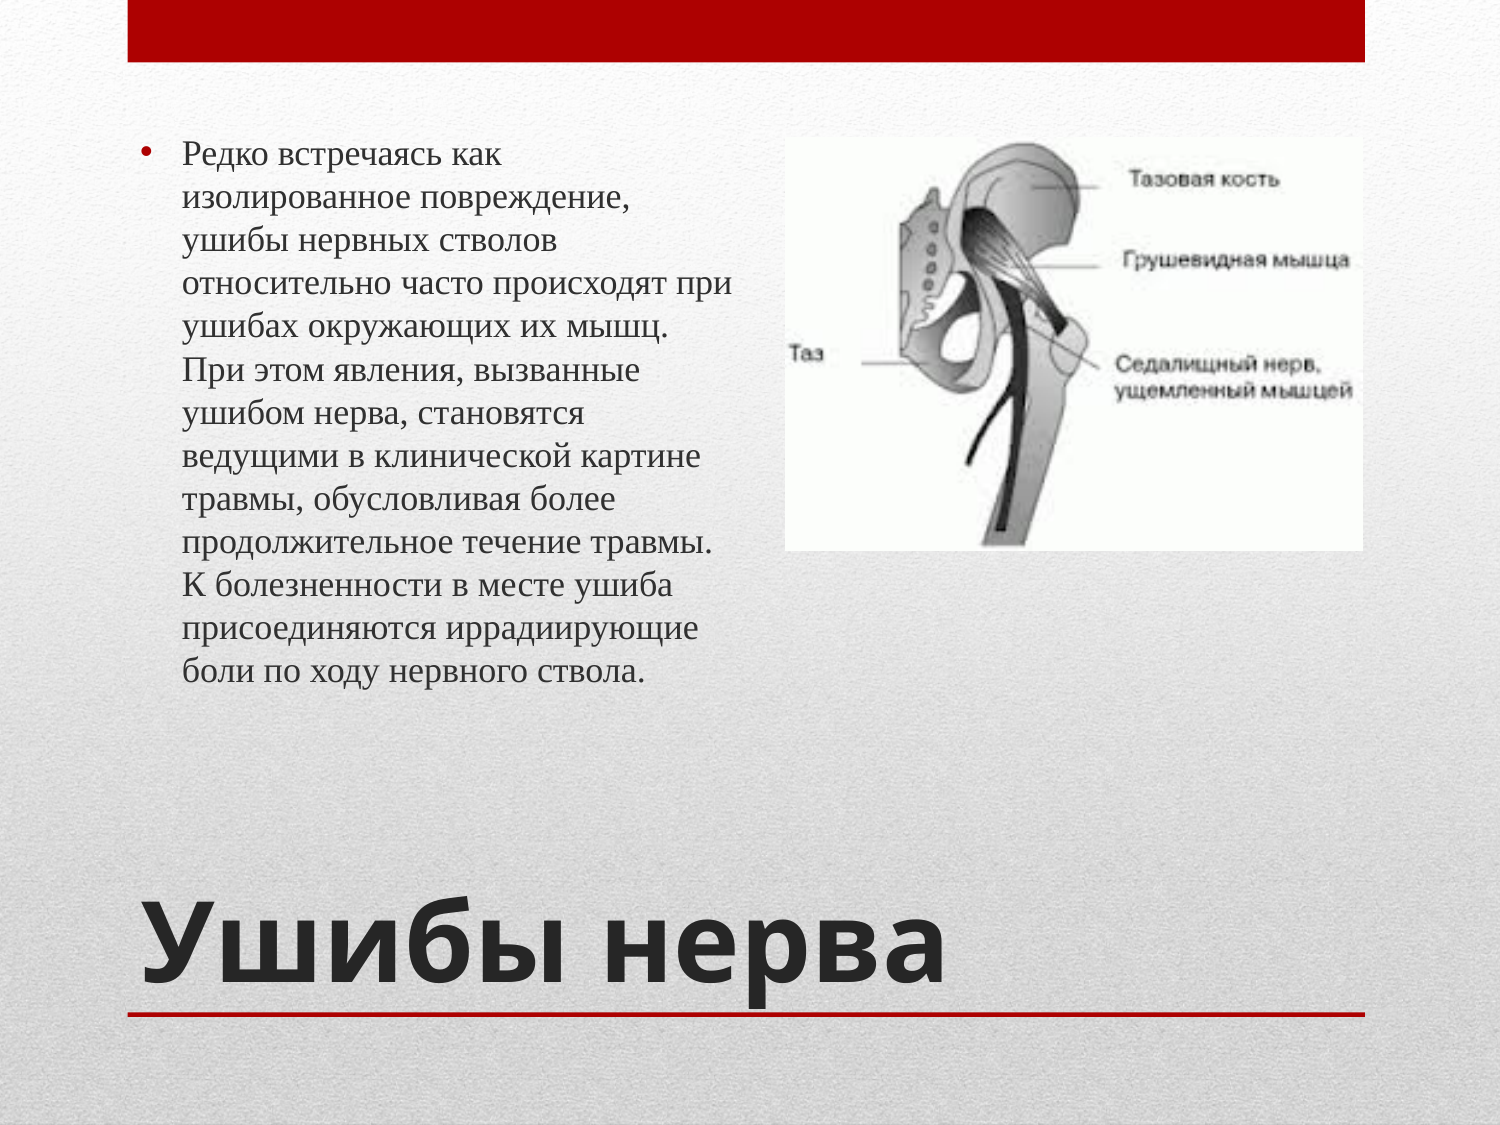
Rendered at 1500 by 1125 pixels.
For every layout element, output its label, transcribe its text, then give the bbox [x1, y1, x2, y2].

picture [784, 136, 1364, 552]
title Ушибы нерва [125, 750, 1238, 1013]
list Редко встречаясь как изолированное повреждение, ушибы нервных стволов относительно часто происходят при ушибах окружающих их мышц. При этом явления, вызванные ушибом не­рва, становятся ведущими в клиничес­кой картине травмы, обусловливая бо­лее продолжительное течение травмы. К болезненности в месте ушиба присо­единяются иррадиирующие боли по ходу нервного ствола. [125, 112, 750, 750]
